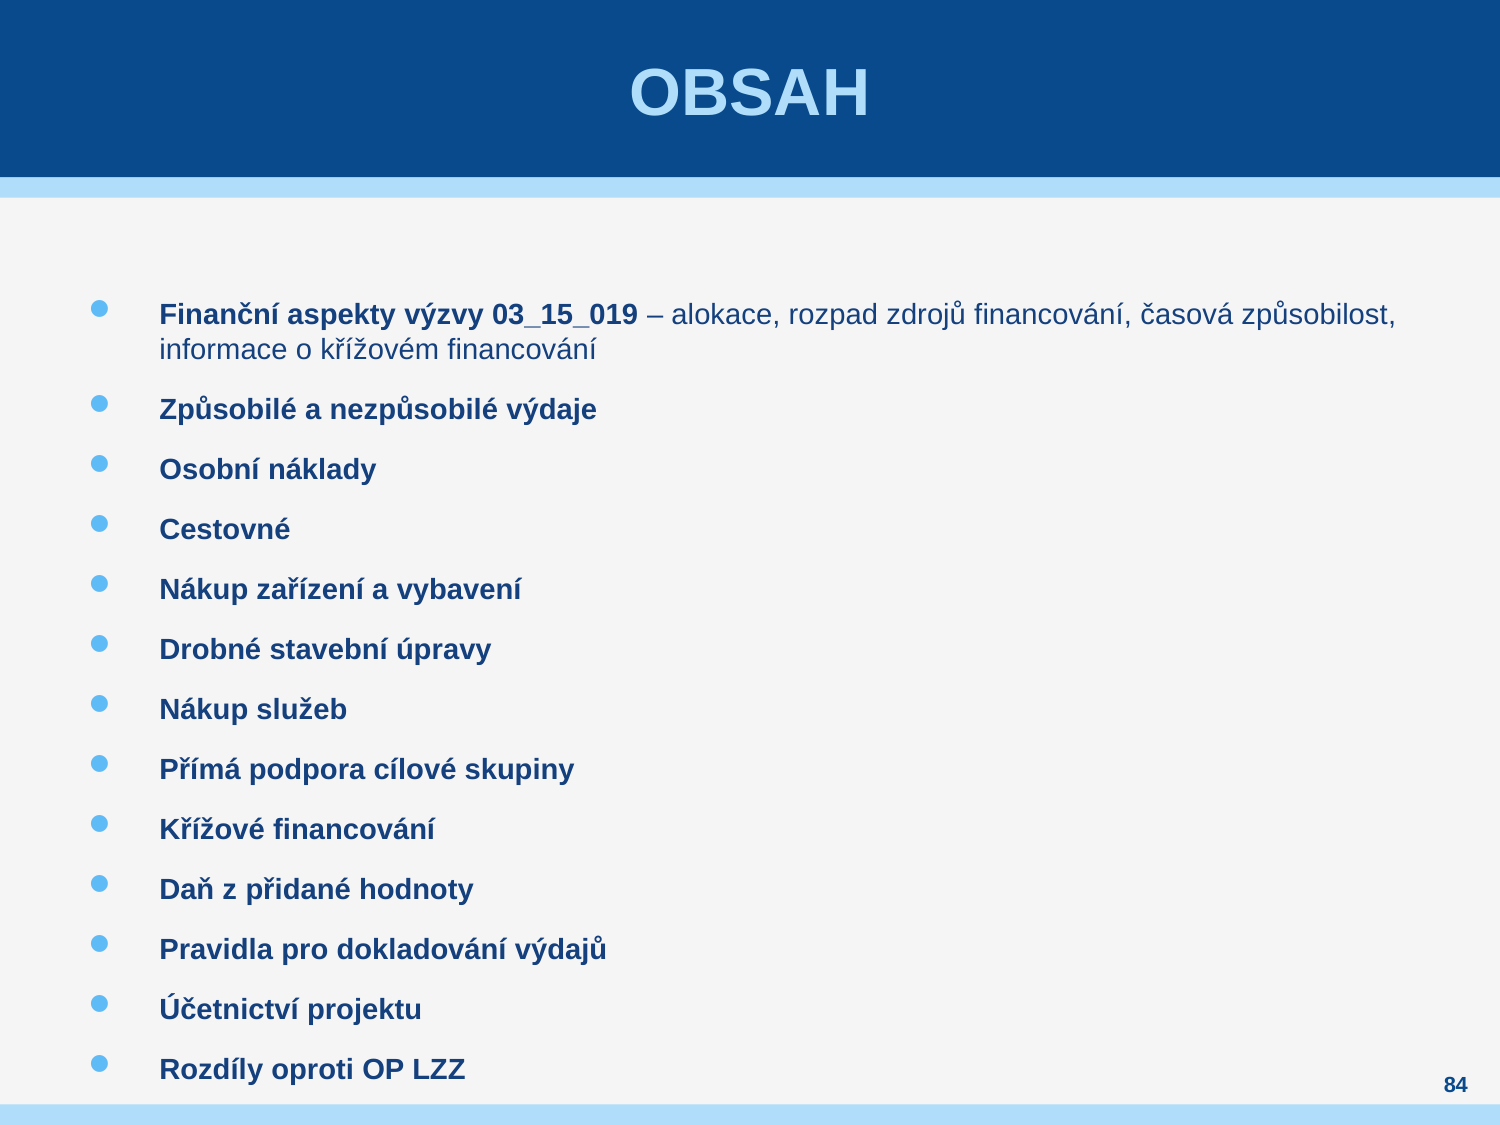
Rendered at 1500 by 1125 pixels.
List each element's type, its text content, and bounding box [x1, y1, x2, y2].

slide_number 84 [1417, 1068, 1495, 1099]
list Finanční aspekty výzvy 03_15_019 – alokace, rozpad zdrojů financování, časová způsobilost, informace o křížovém financování Způsobilé a nezpůsobilé výdaje Osobní náklady Cestovné Nákup zařízení a vybavení Drobné stavební úpravy Nákup služeb Přímá podpora cílové skupiny Křížové financování Daň z přidané hodnoty Pravidla pro dokladování výdajů Účetnictví projektu Rozdíly oproti OP LZZ [88, 295, 1412, 1094]
title obsah [59, 0, 1441, 178]
